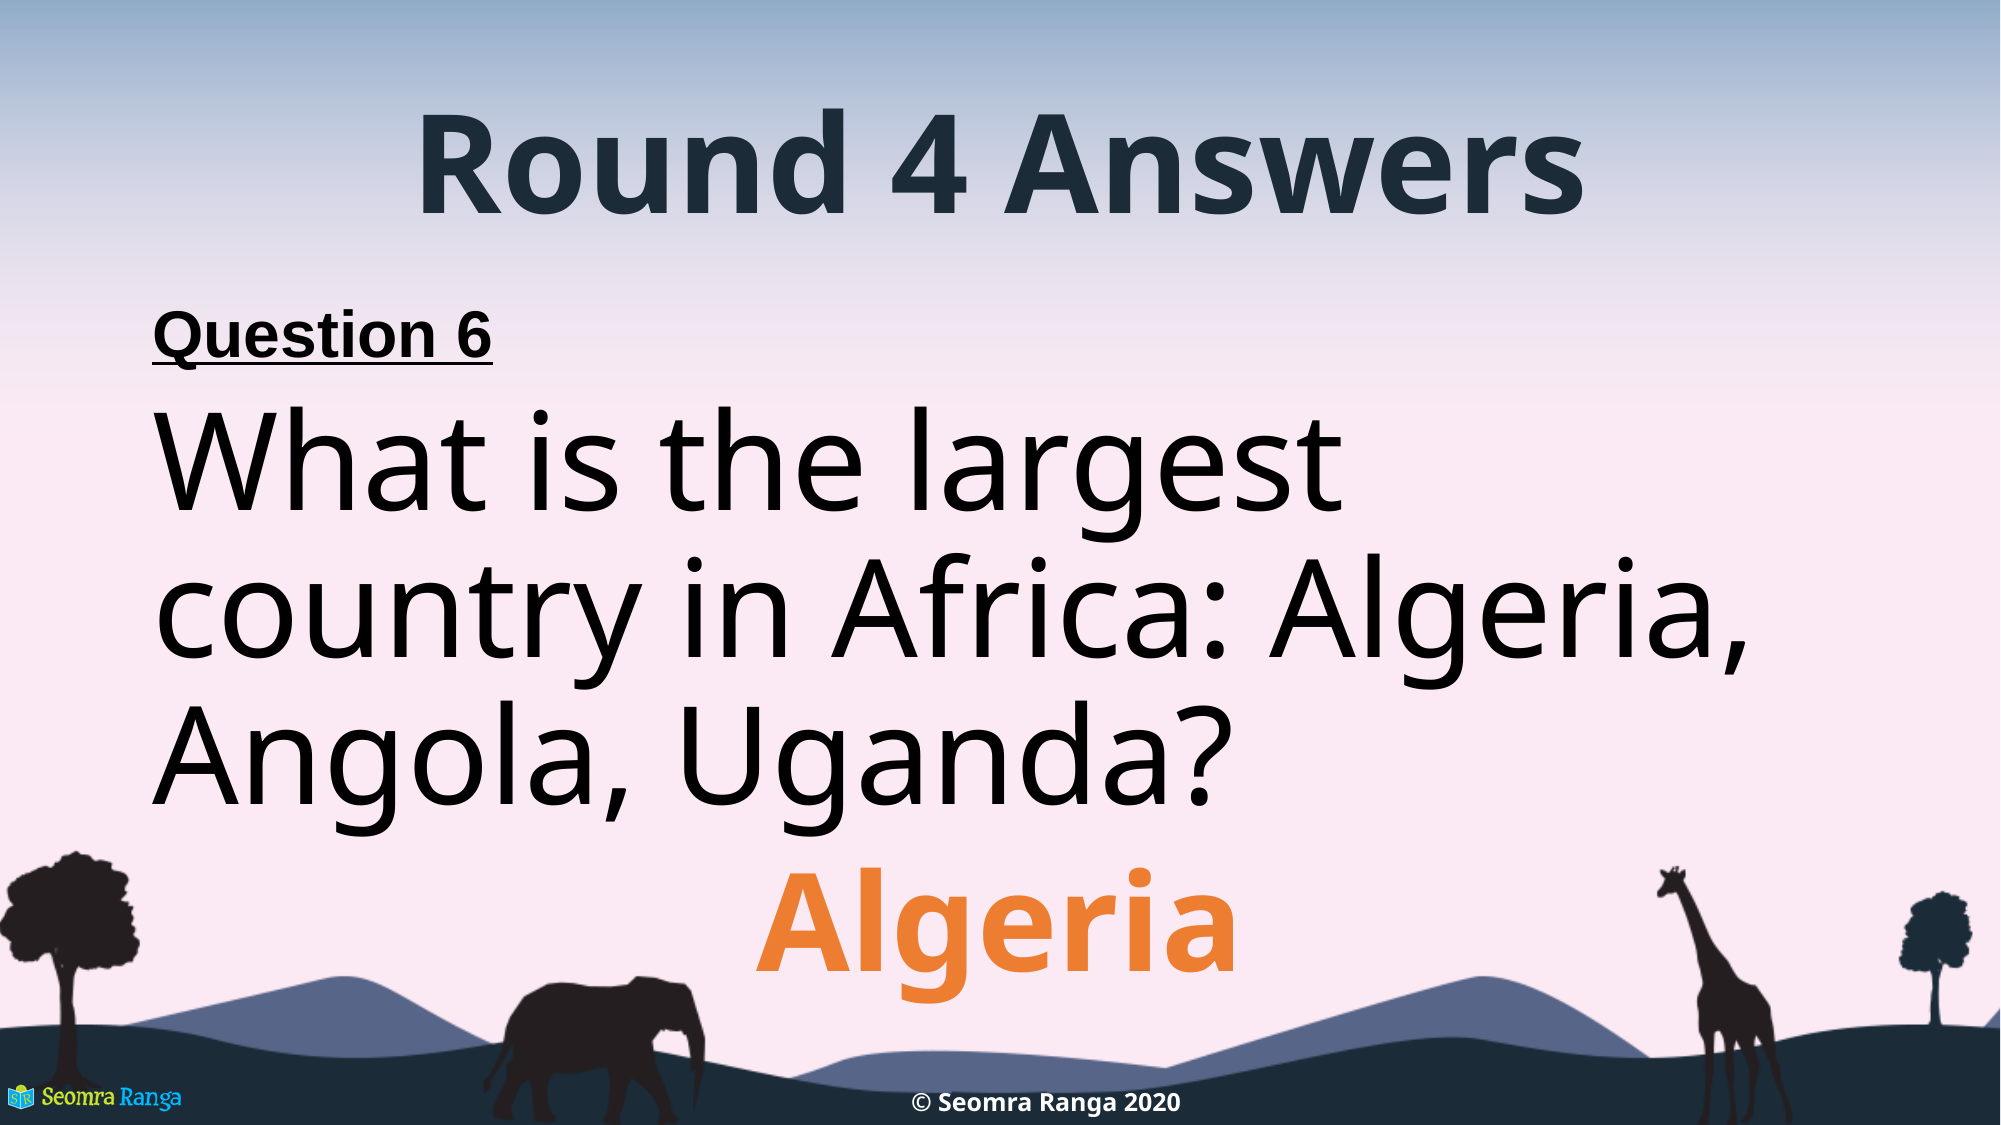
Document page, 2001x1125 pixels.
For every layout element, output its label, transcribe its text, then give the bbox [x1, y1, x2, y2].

list Question 6 What is the largest country in Africa: Algeria, Angola, Uganda? Algeria [137, 293, 1863, 1014]
text_box © Seomra Ranga 2020 www.seomraranga.com [762, 1079, 1330, 1125]
title Round 4 Answers [137, 59, 1863, 278]
picture [0, 0, 2001, 1125]
